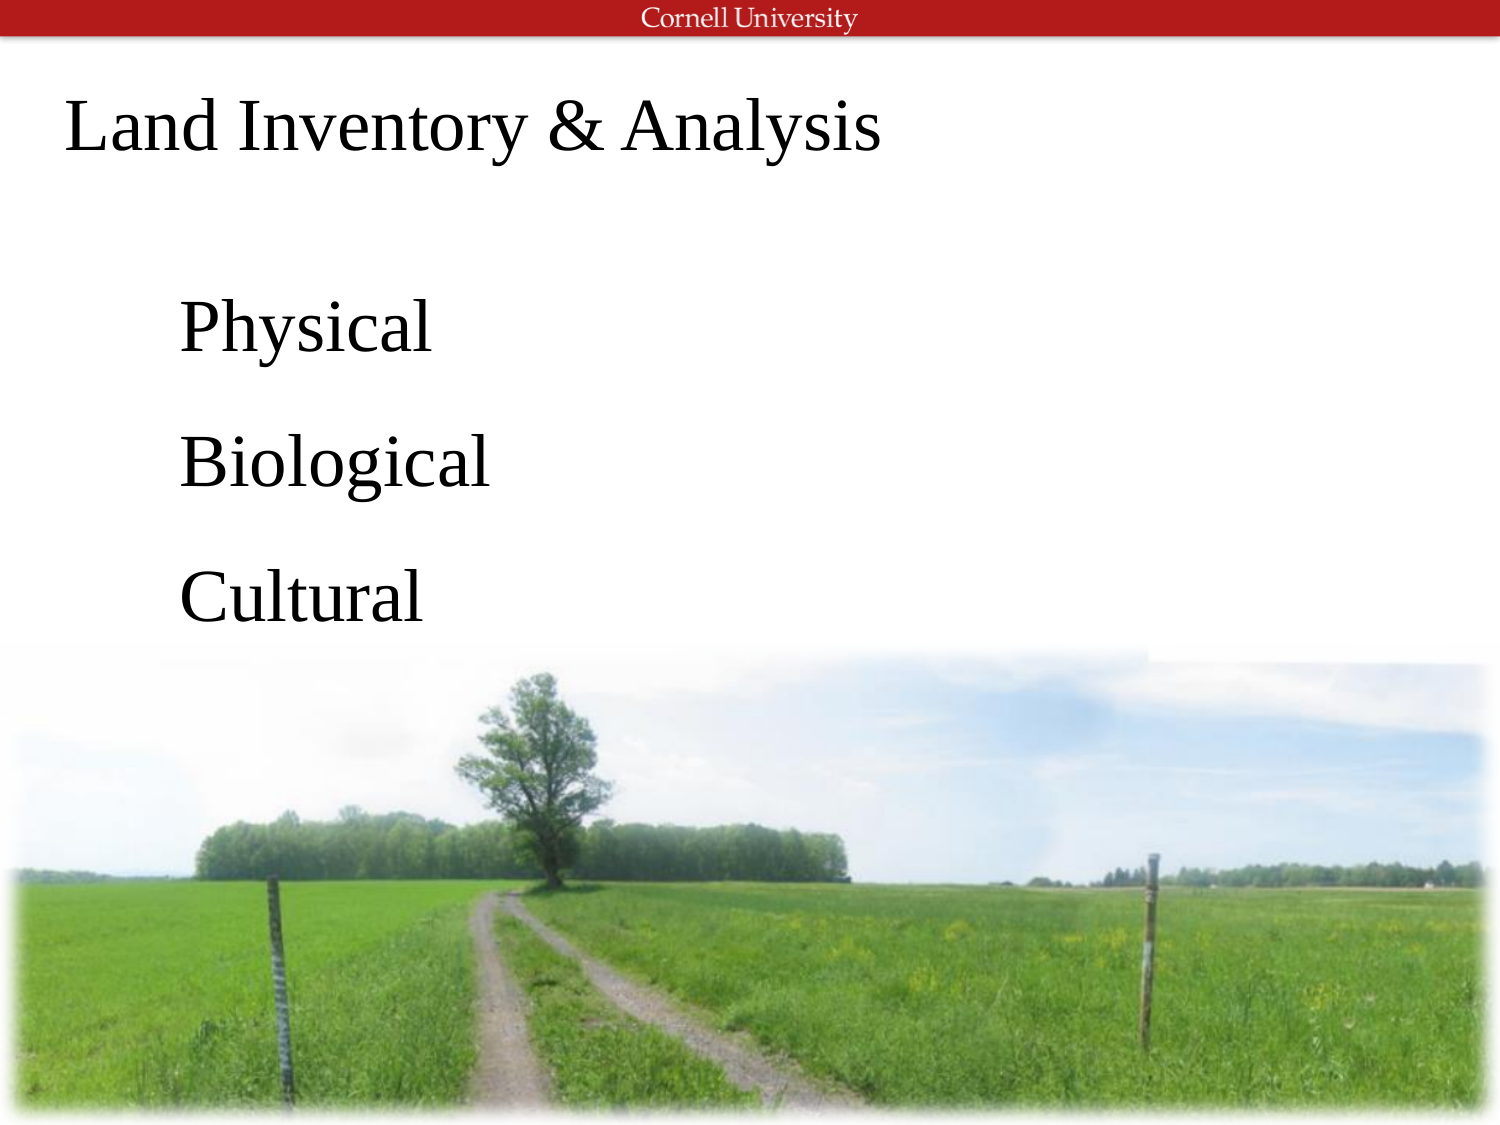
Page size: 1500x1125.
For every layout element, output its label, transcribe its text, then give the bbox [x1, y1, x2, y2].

text_box Land Inventory & Analysis [50, 67, 1312, 173]
picture [0, 642, 1500, 1125]
text_box Physical Biological Cultural [164, 223, 601, 640]
picture [635, 0, 858, 60]
